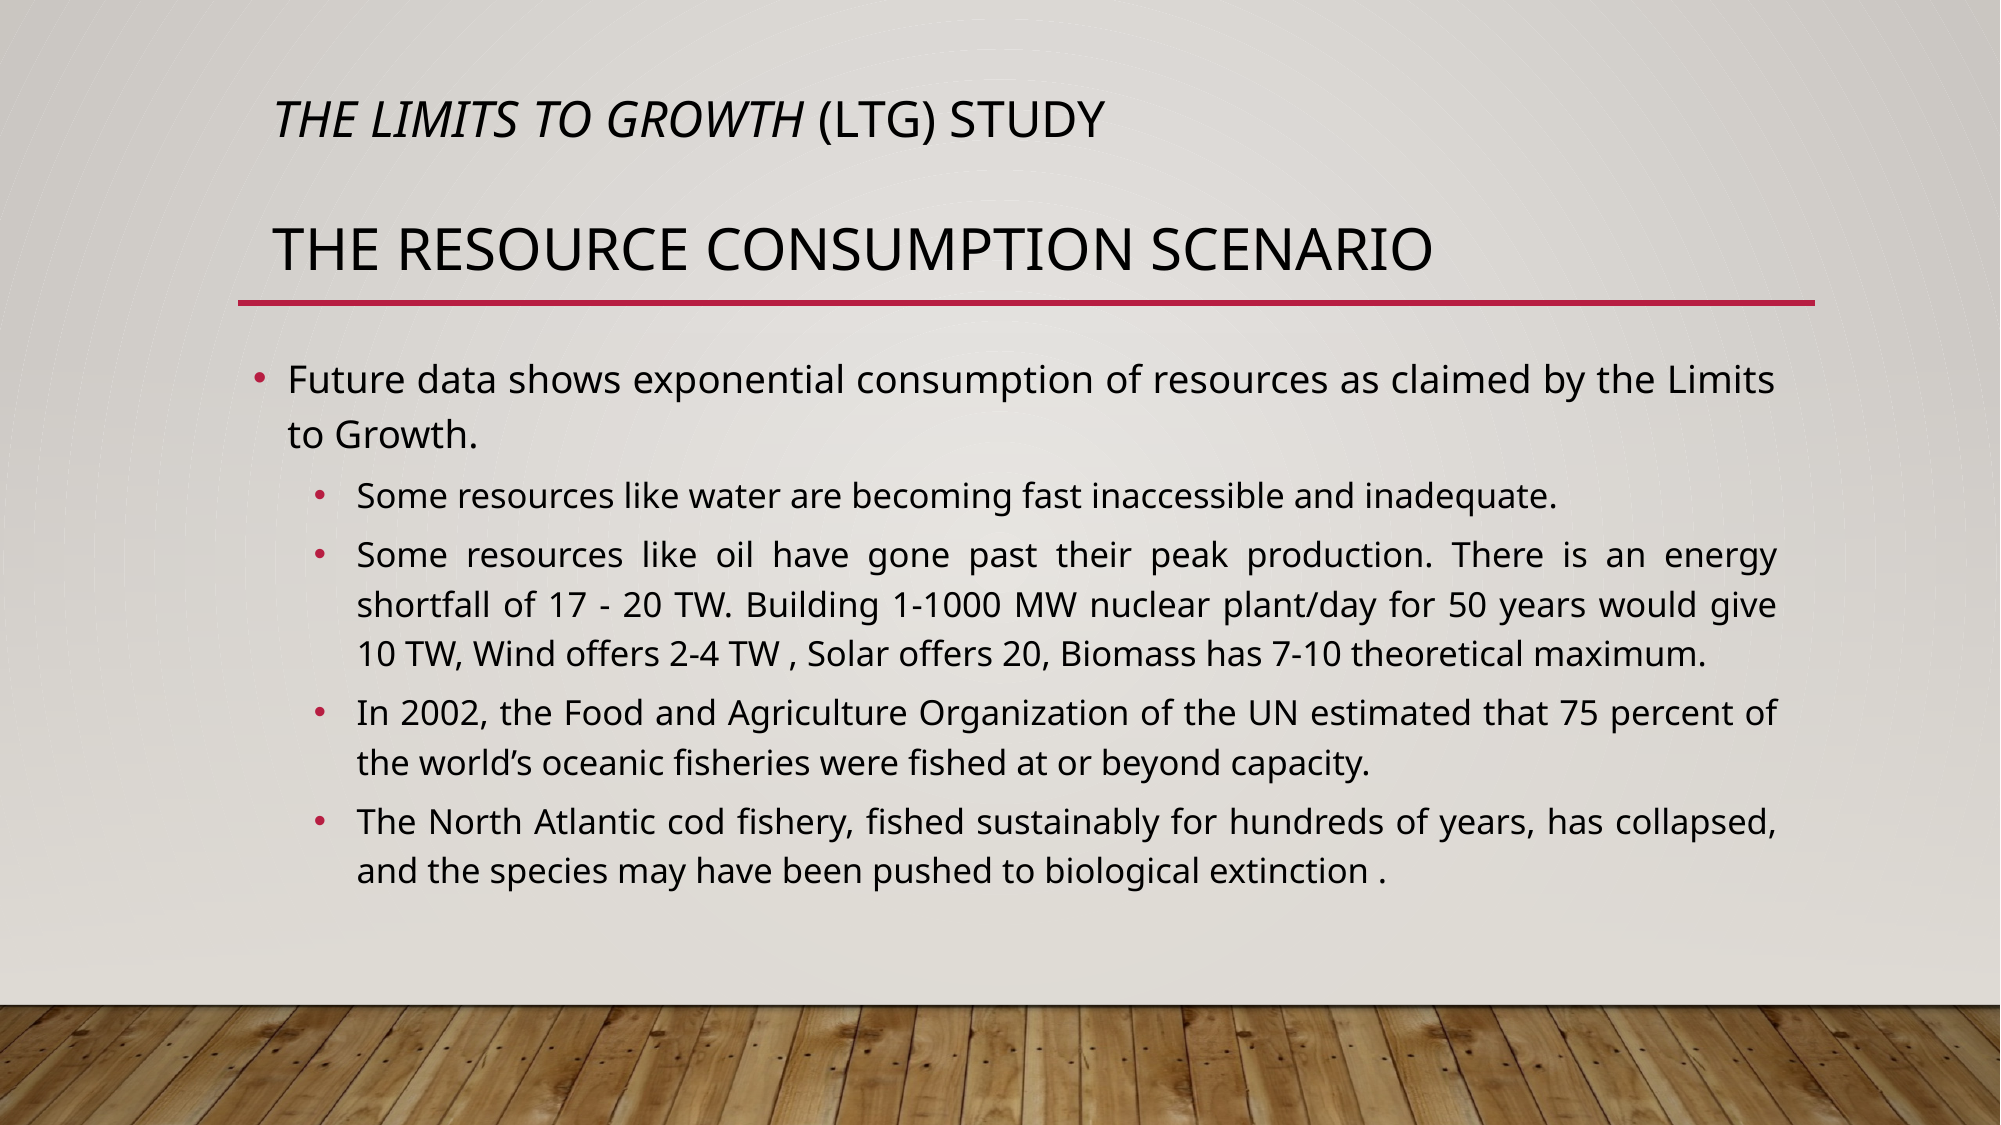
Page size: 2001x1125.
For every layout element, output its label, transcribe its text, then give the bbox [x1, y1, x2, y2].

list Future data shows exponential consumption of resources as claimed by the Limits to Growth. Some resources like water are becoming fast inaccessible and inadequate. Some resources like oil have gone past their peak production. There is an energy shortfall of 17 - 20 TW. Building 1-1000 MW nuclear plant/day for 50 years would give 10 TW, Wind offers 2-4 TW , Solar offers 20, Biomass has 7-10 theoretical maximum. In 2002, the Food and Agriculture Organization of the UN estimated that 75 percent of the world’s oceanic fisheries were fished at or beyond capacity. The North Atlantic cod fishery, fished sustainably for hundreds of years, has collapsed, and the species may have been pushed to biological extinction . [238, 337, 1793, 906]
picture [0, 1005, 2000, 1125]
title The Limits to Growth (LTG) study The Resource Consumption Scenario [258, 86, 1834, 304]
